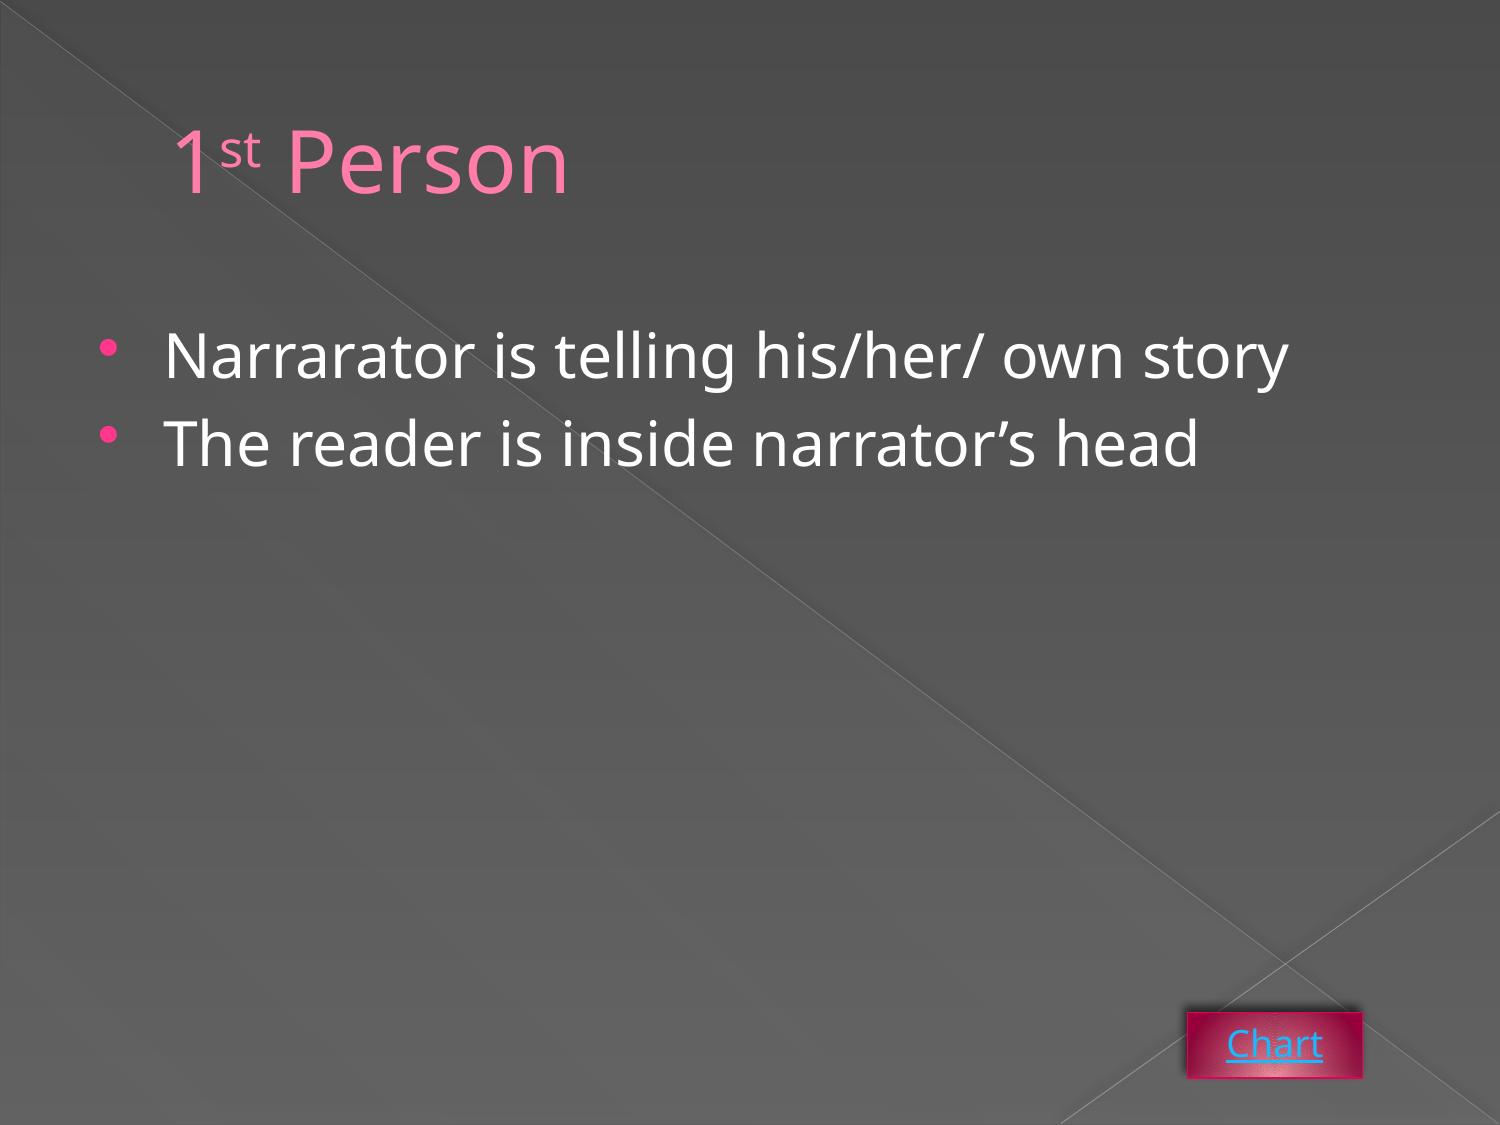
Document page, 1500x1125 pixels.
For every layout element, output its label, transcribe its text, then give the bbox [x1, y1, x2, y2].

text_box Chart [1187, 1012, 1363, 1079]
list Narrarator is telling his/her/ own story The reader is inside narrator’s head [75, 308, 1425, 1059]
title 1st Person [75, 43, 1425, 274]
